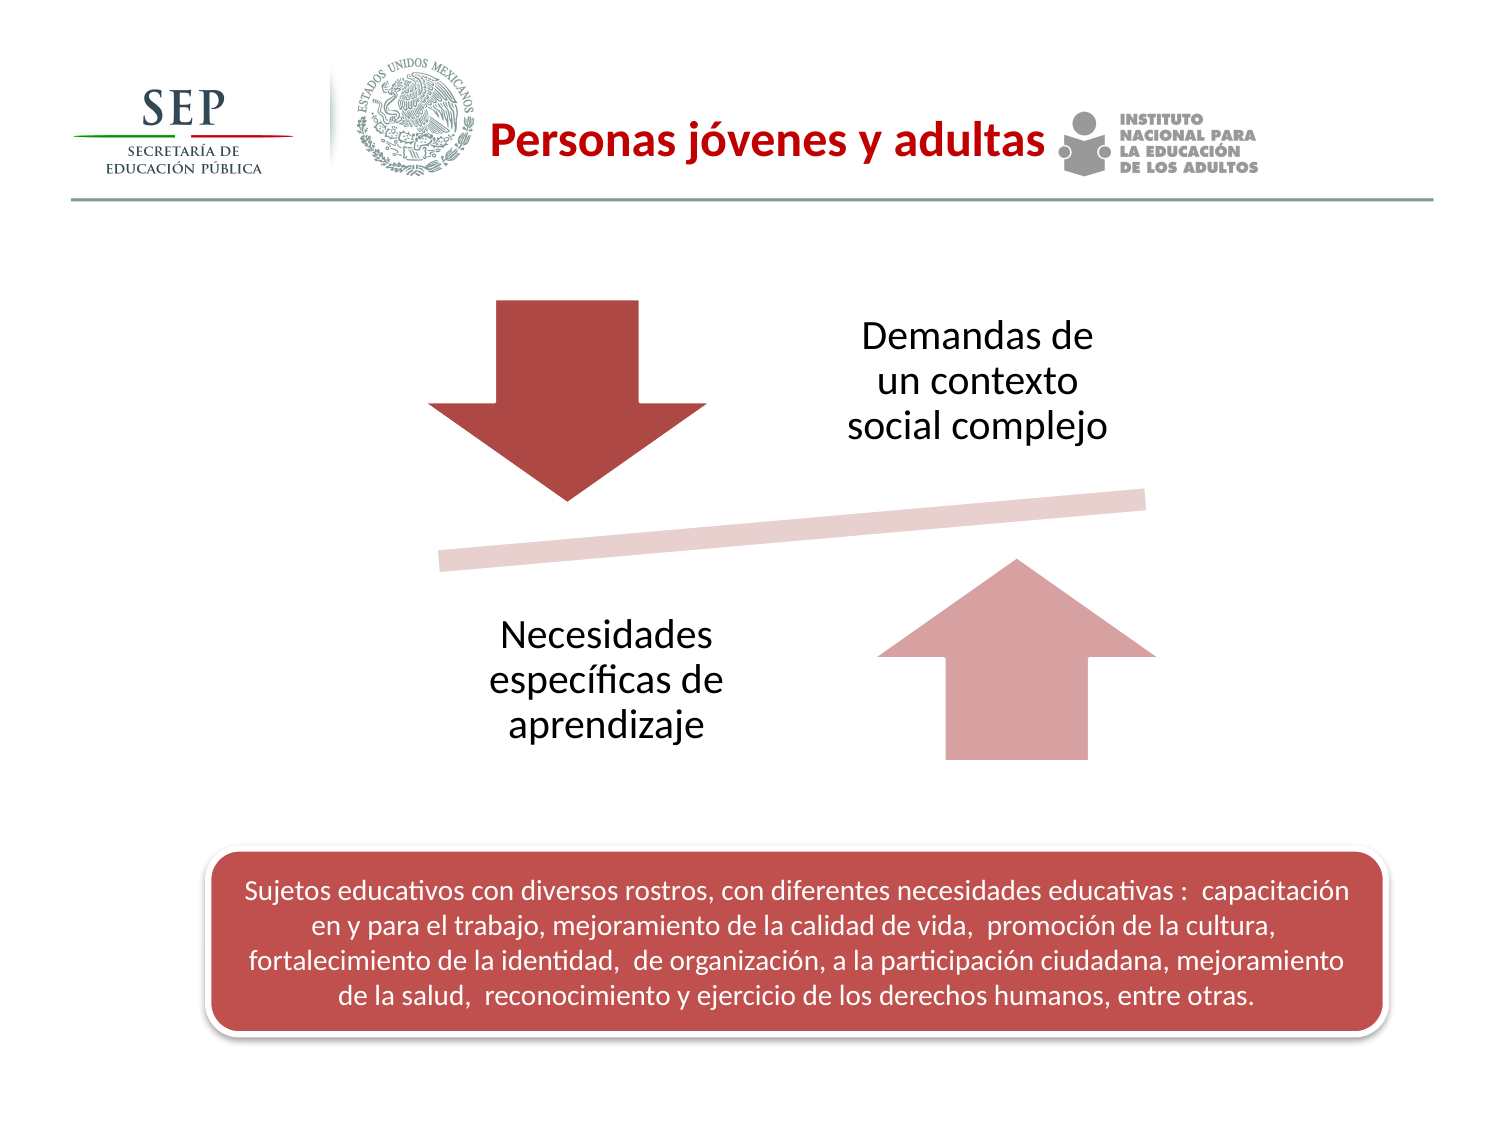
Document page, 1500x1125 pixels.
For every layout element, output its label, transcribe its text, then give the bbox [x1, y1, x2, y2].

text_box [303, 272, 1281, 789]
text_box Sujetos educativos con diversos rostros, con diferentes necesidades educativas : capacitación en y para el trabajo, mejoramiento de la calidad de vida, promoción de la cultura, fortalecimiento de la identidad, de organización, a la participación ciudadana, mejoramiento de la salud, reconocimiento y ejercicio de los derechos humanos, entre otras. [205, 845, 1389, 1038]
picture [71, 0, 1494, 1125]
title Personas jóvenes y adultas [92, 43, 1443, 231]
